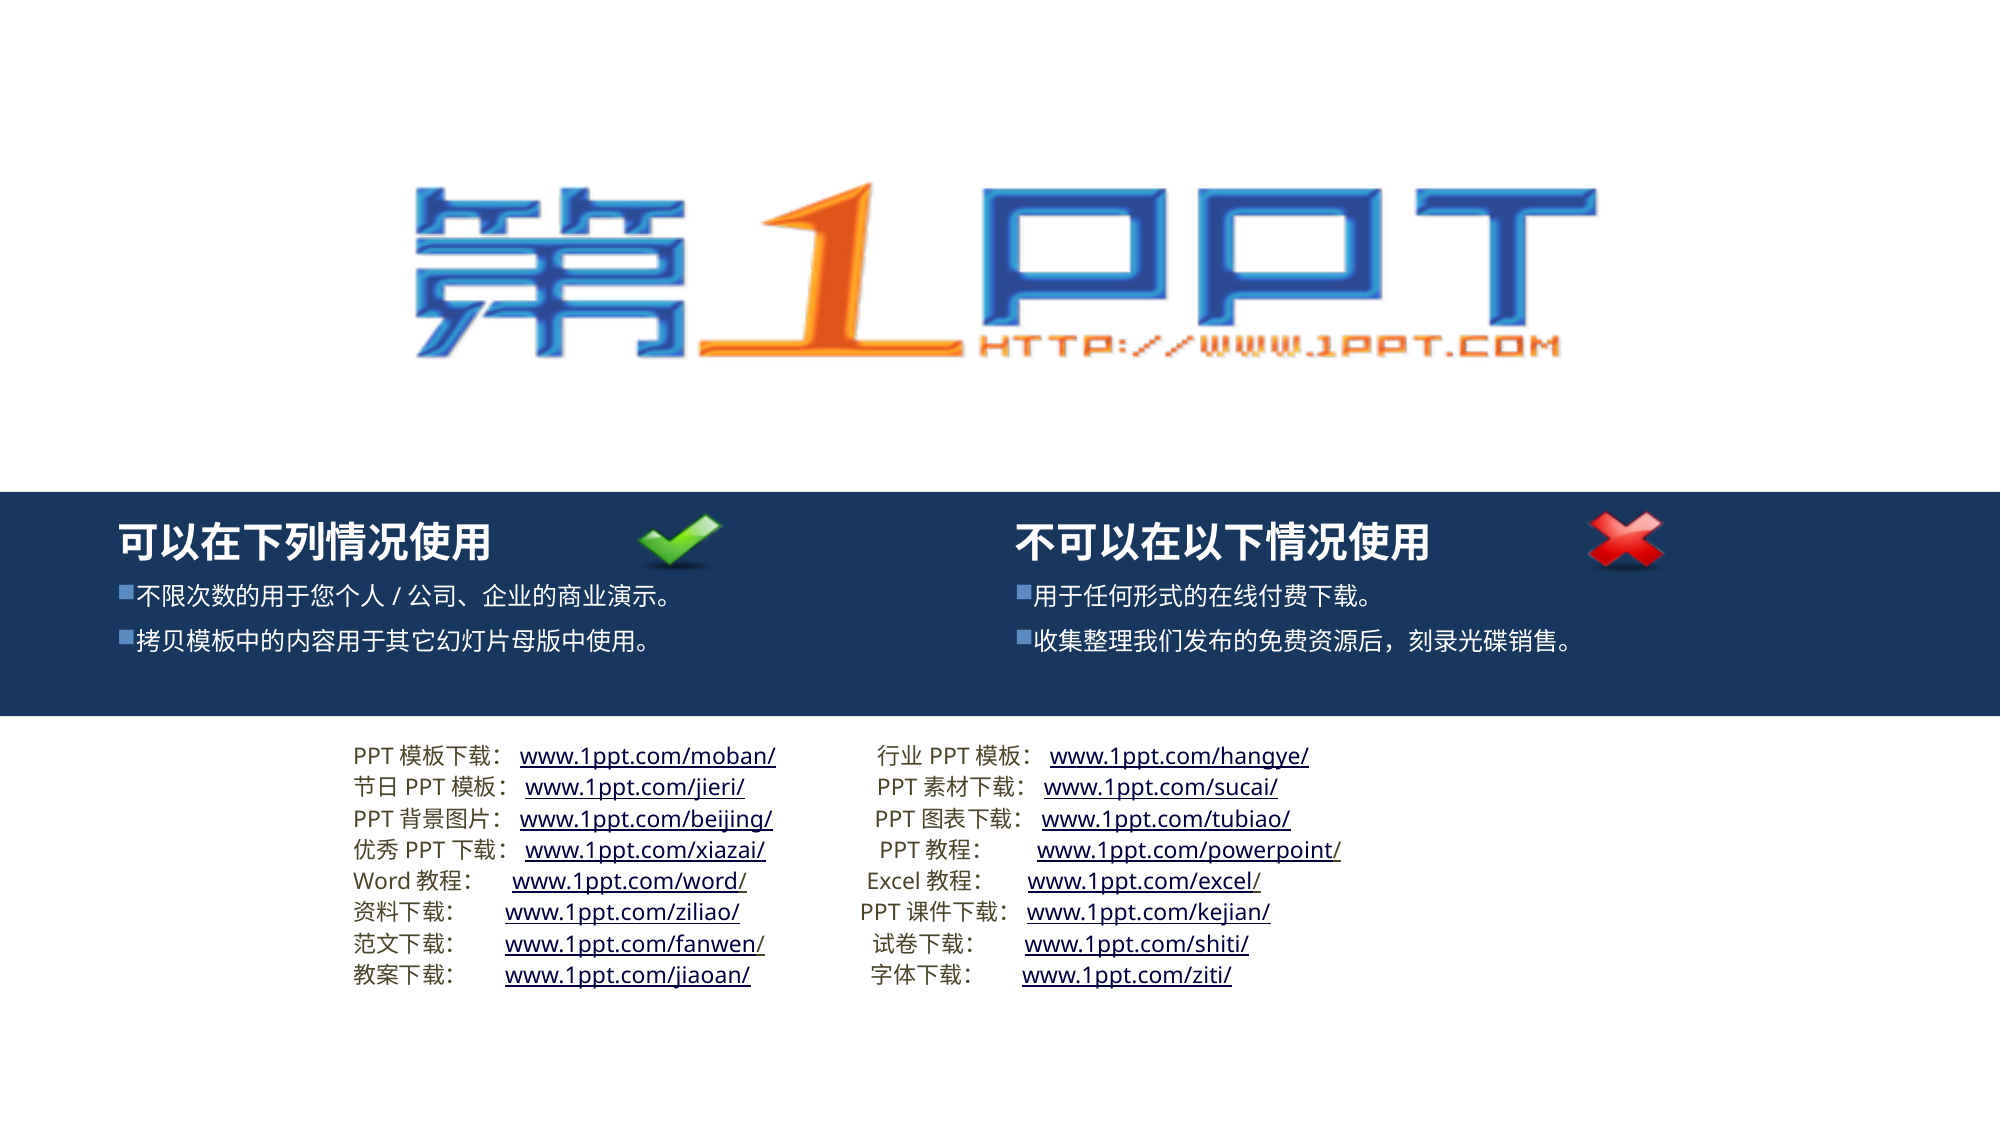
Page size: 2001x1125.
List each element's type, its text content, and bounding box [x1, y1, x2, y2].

text_box [0, 491, 2000, 717]
picture [1581, 507, 1669, 573]
picture [637, 507, 724, 573]
picture [179, 51, 1867, 492]
text_box 不可以在以下情况使用 用于任何形式的在线付费下载。 收集整理我们发布的免费资源后，刻录光碟销售。 [999, 508, 1898, 762]
text_box PPT模板下载：www.1ppt.com/moban/ 行业PPT模板：www.1ppt.com/hangye/ 节日PPT模板：www.1ppt.com/jieri/ PPT素材下载：www.1ppt.com/sucai/ PPT背景图片：www.1ppt.com/beijing/ PPT图表下载：www.1ppt.com/tubiao/ 优秀PPT下载：www.1ppt.com/xiazai/ PPT教程： www.1ppt.com/powerpoint/ Word教程： www.1ppt.com/word/ Excel教程： www.1ppt.com/excel/ 资料下载： www.1ppt.com/ziliao/ PPT课件下载：www.1ppt.com/kejian/ 范文下载： www.1ppt.com/fanwen/ 试卷下载： www.1ppt.com/shiti/ 教案下载： www.1ppt.com/jiaoan/ 字体下载： www.1ppt.com/ziti/ [336, 762, 1752, 1008]
text_box 可以在下列情况使用 不限次数的用于您个人/公司、企业的商业演示。 拷贝模板中的内容用于其它幻灯片母版中使用。 [102, 508, 1000, 774]
